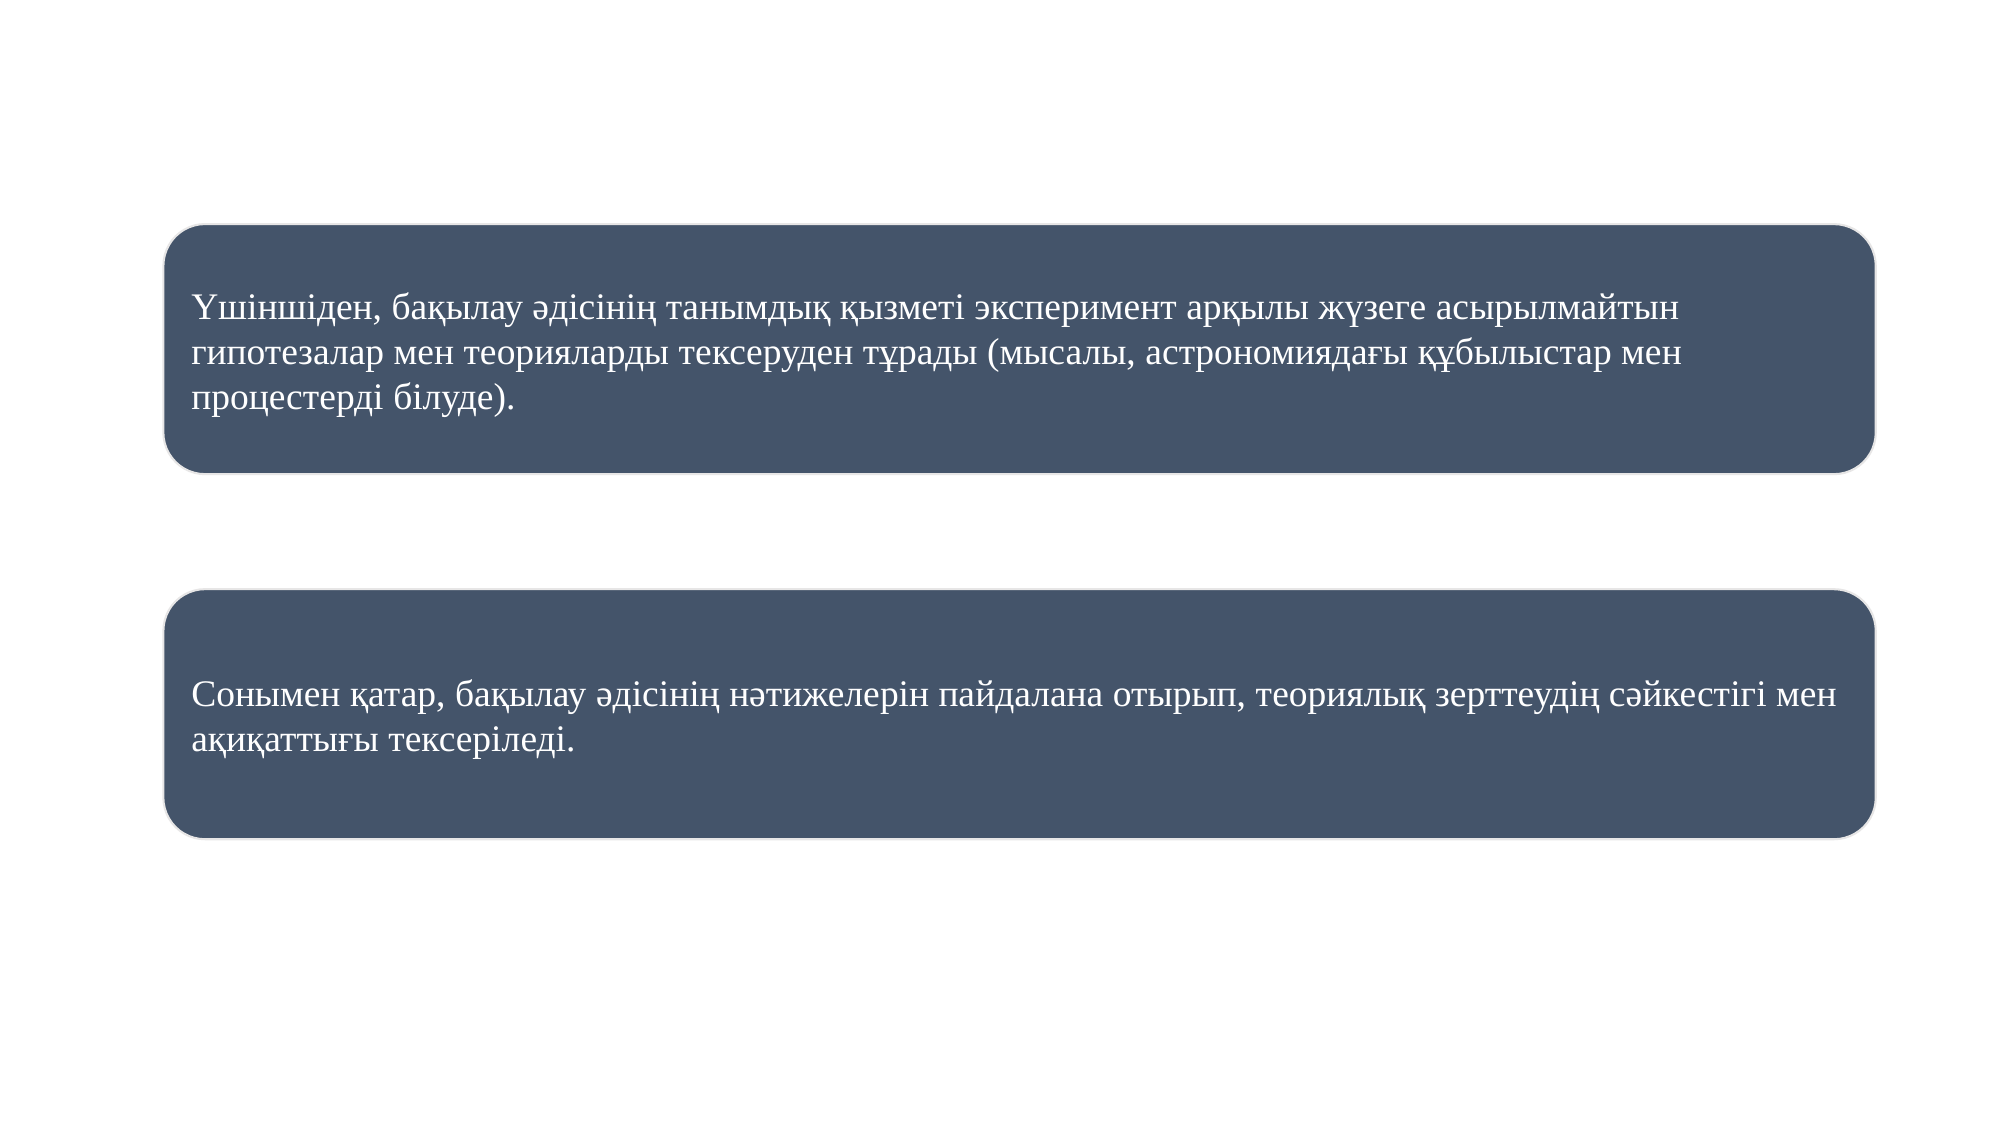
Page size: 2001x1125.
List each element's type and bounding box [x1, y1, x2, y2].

list [163, 224, 1876, 955]
